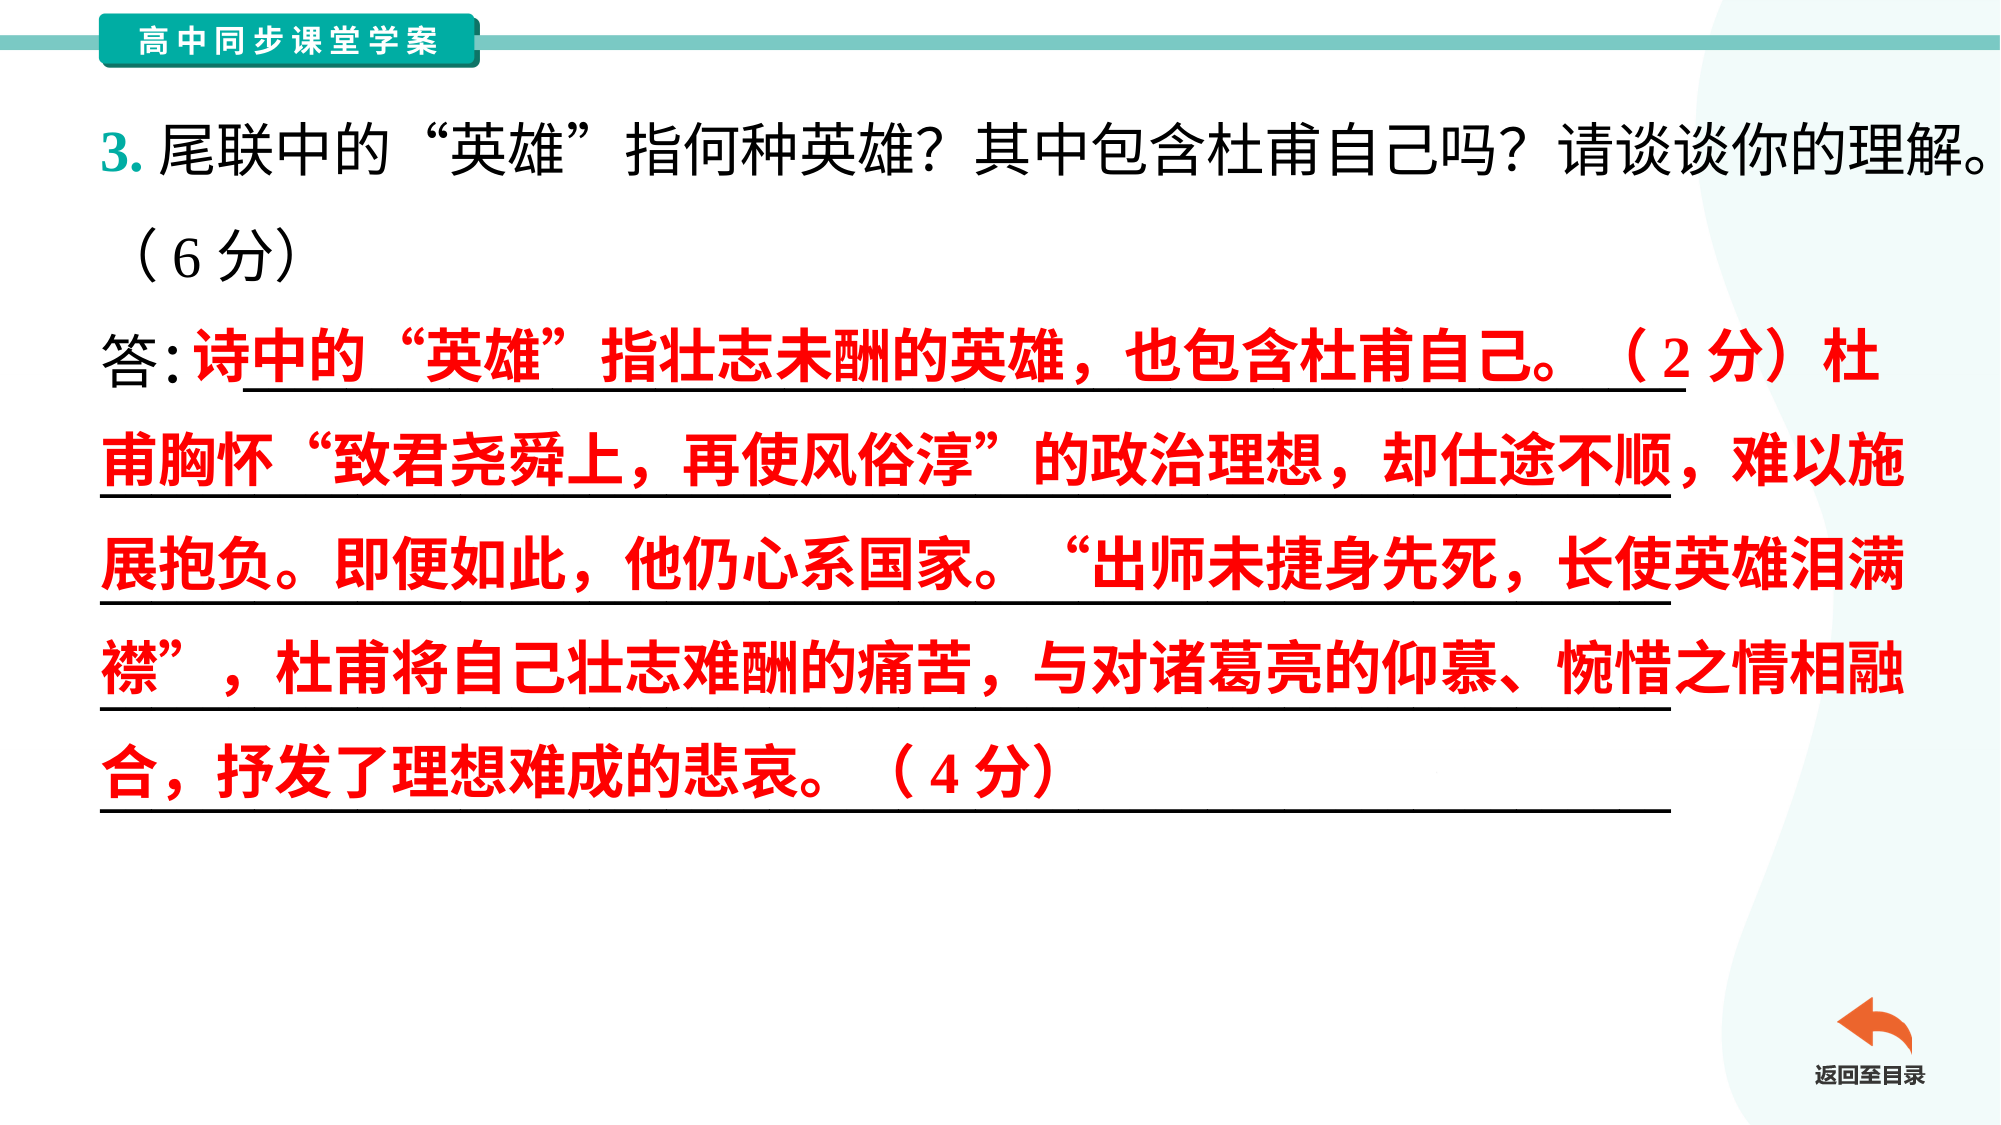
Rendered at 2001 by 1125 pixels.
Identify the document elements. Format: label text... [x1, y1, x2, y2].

text_box 3.尾联中的“英雄”指何种英雄？其中包含杜甫自己吗？请谈谈你的理解。 （6分） 答： ________________________________________________________ _____________________________________________________________ _____________________________________________________________ _____________________________________________________________ _____________________________________________________________ [100, 794, 1899, 801]
text_box 3.尾联中的“英雄”指何种英雄？其中包含杜甫自己吗？请谈谈你的理解。 （6分） 答： ________________________________________________________ _____________________________________________________________ _____________________________________________________________ _____________________________________________________________ _____________________________________________________________ [100, 76, 1899, 284]
text_box 诗中的“英雄”指壮志未酬的英雄，也包含杜甫自己。（2分）杜 甫胸怀“致君尧舜上，再使风俗淳”的政治理想，却仕途不顺，难以施 展抱负。即便如此，他仍心系国家。“出师未捷身先死，长使英雄泪满 襟”，杜甫将自己壮志难酬的痛苦，与对诸葛亮的仰慕、惋惜之情相融 合，抒发了理想难成的悲哀。（4分） [100, 284, 1899, 794]
picture [0, 0, 2000, 1125]
